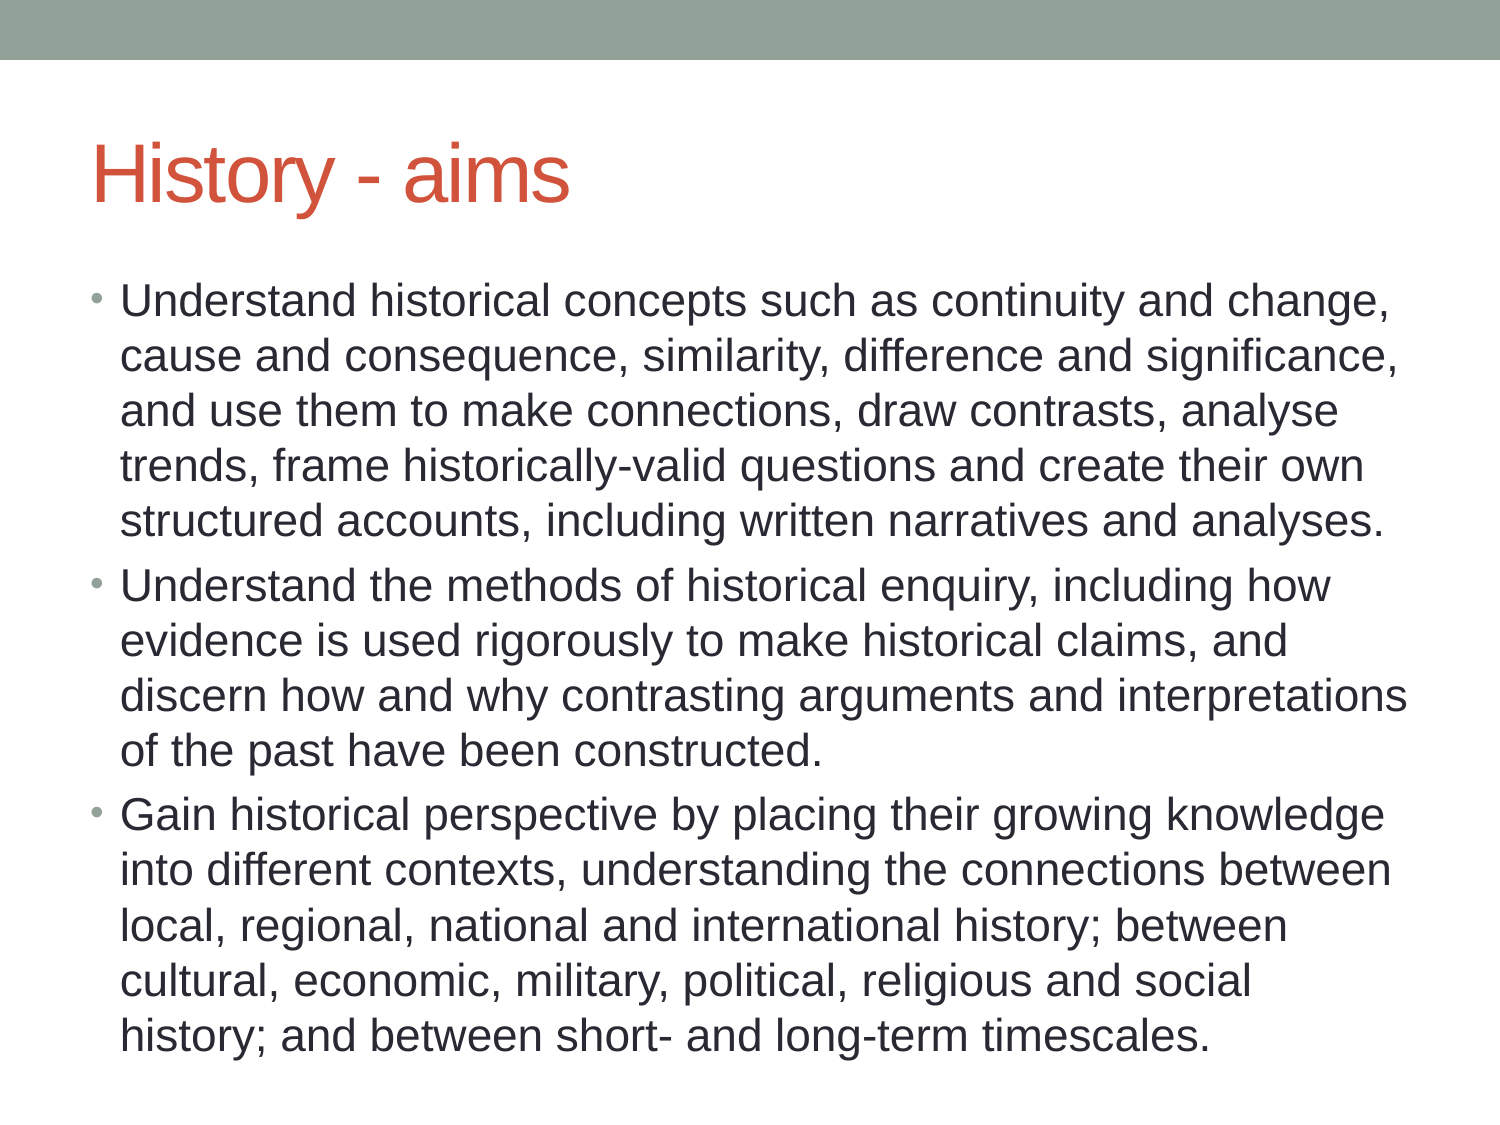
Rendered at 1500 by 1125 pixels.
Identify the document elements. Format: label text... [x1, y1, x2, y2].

list Understand historical concepts such as continuity and change, cause and consequence, similarity, difference and significance, and use them to make connections, draw contrasts, analyse trends, frame historically-valid questions and create their own structured accounts, including written narratives and analyses. Understand the methods of historical enquiry, including how evidence is used rigorously to make historical claims, and discern how and why contrasting arguments and interpretations of the past have been constructed. Gain historical perspective by placing their growing knowledge into different contexts, understanding the connections between local, regional, national and international history; between cultural, economic, military, political, religious and social history; and between short- and long-term timescales. [75, 262, 1425, 1094]
title History - aims [75, 87, 1425, 250]
